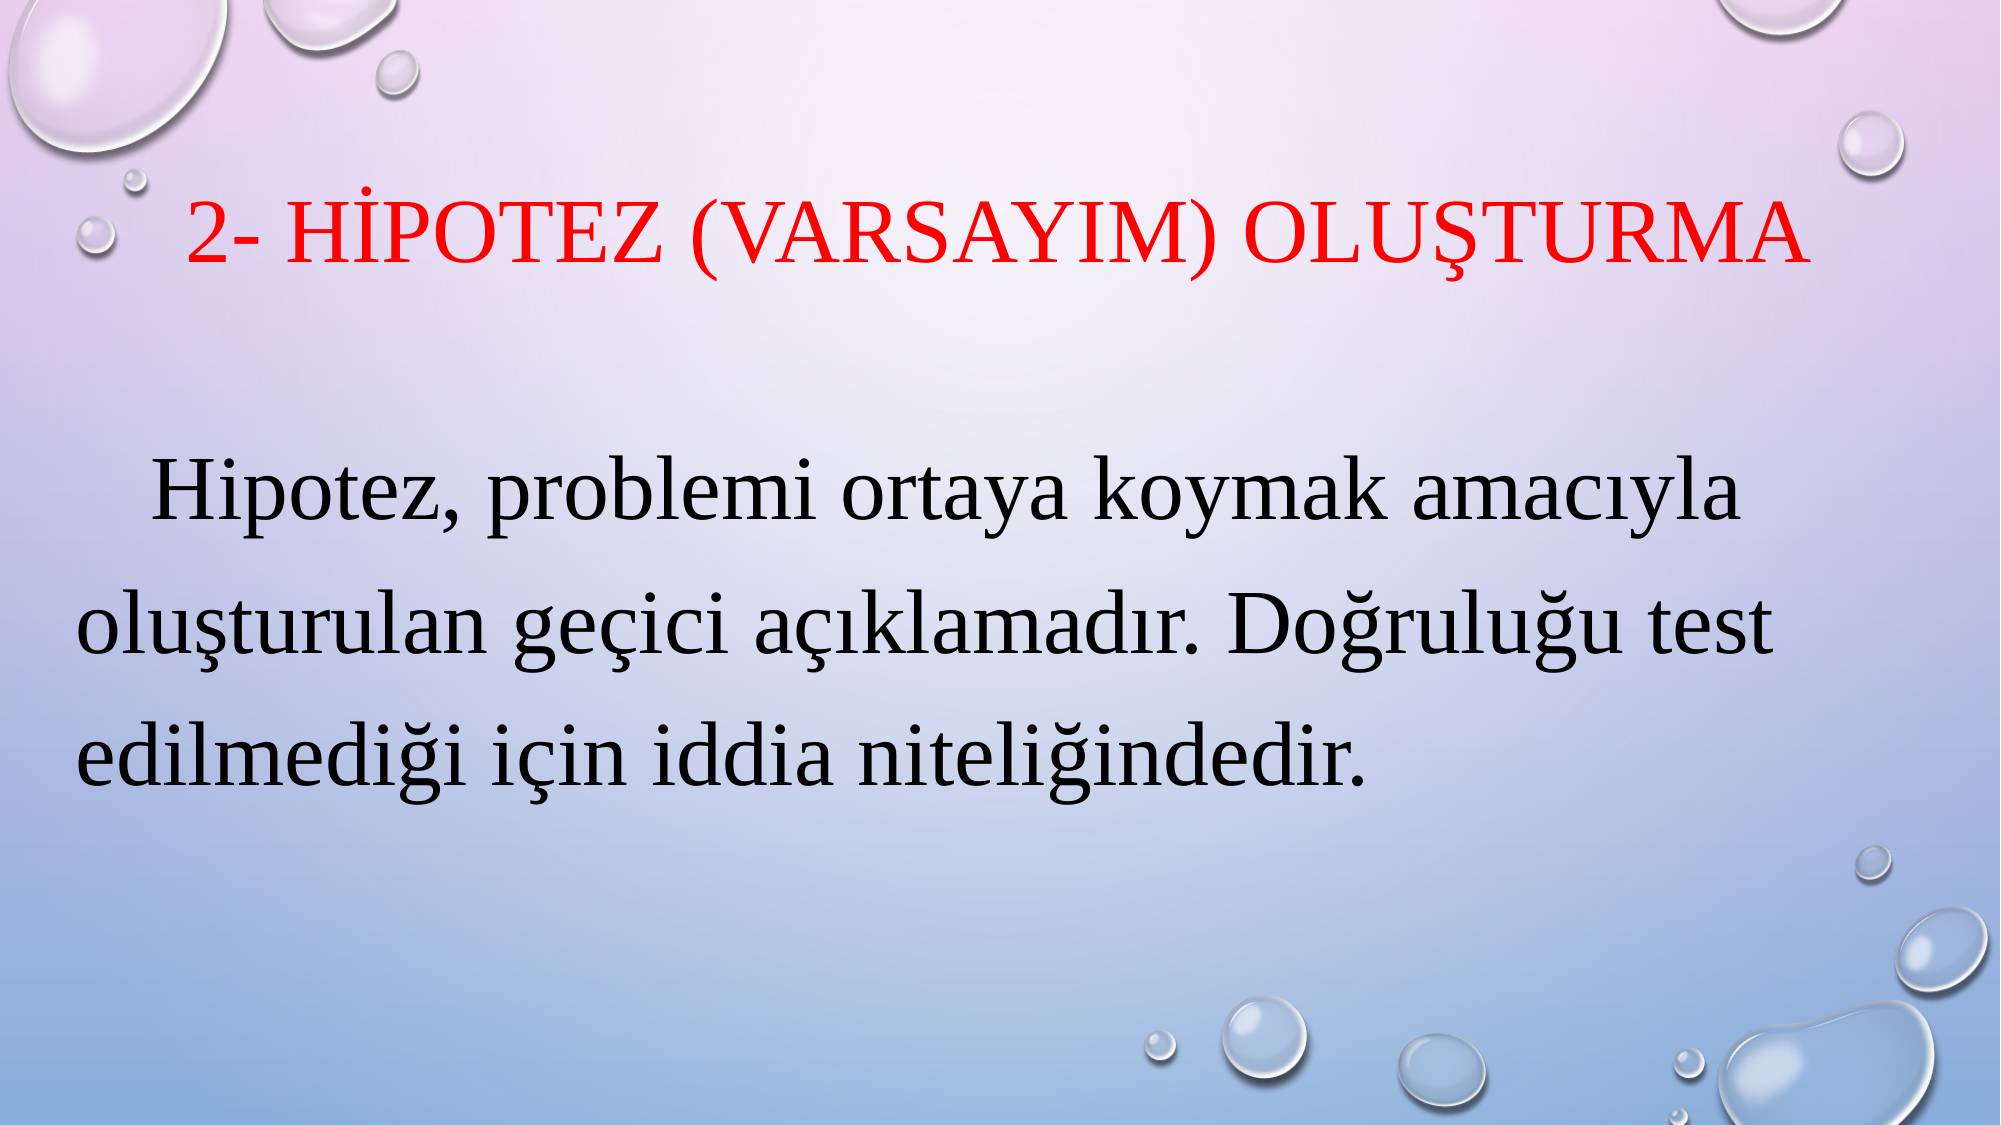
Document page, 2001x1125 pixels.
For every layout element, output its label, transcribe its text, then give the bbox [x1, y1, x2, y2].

list Hipotez, problemi ortaya koymak amacıyla oluşturulan geçici açıklamadır. Doğruluğu test edilmediği için iddia niteliğindedir. [60, 388, 1920, 950]
picture [0, 0, 2000, 1125]
title 2- Hipotez (varsayım) oluşturma [149, 101, 1851, 364]
